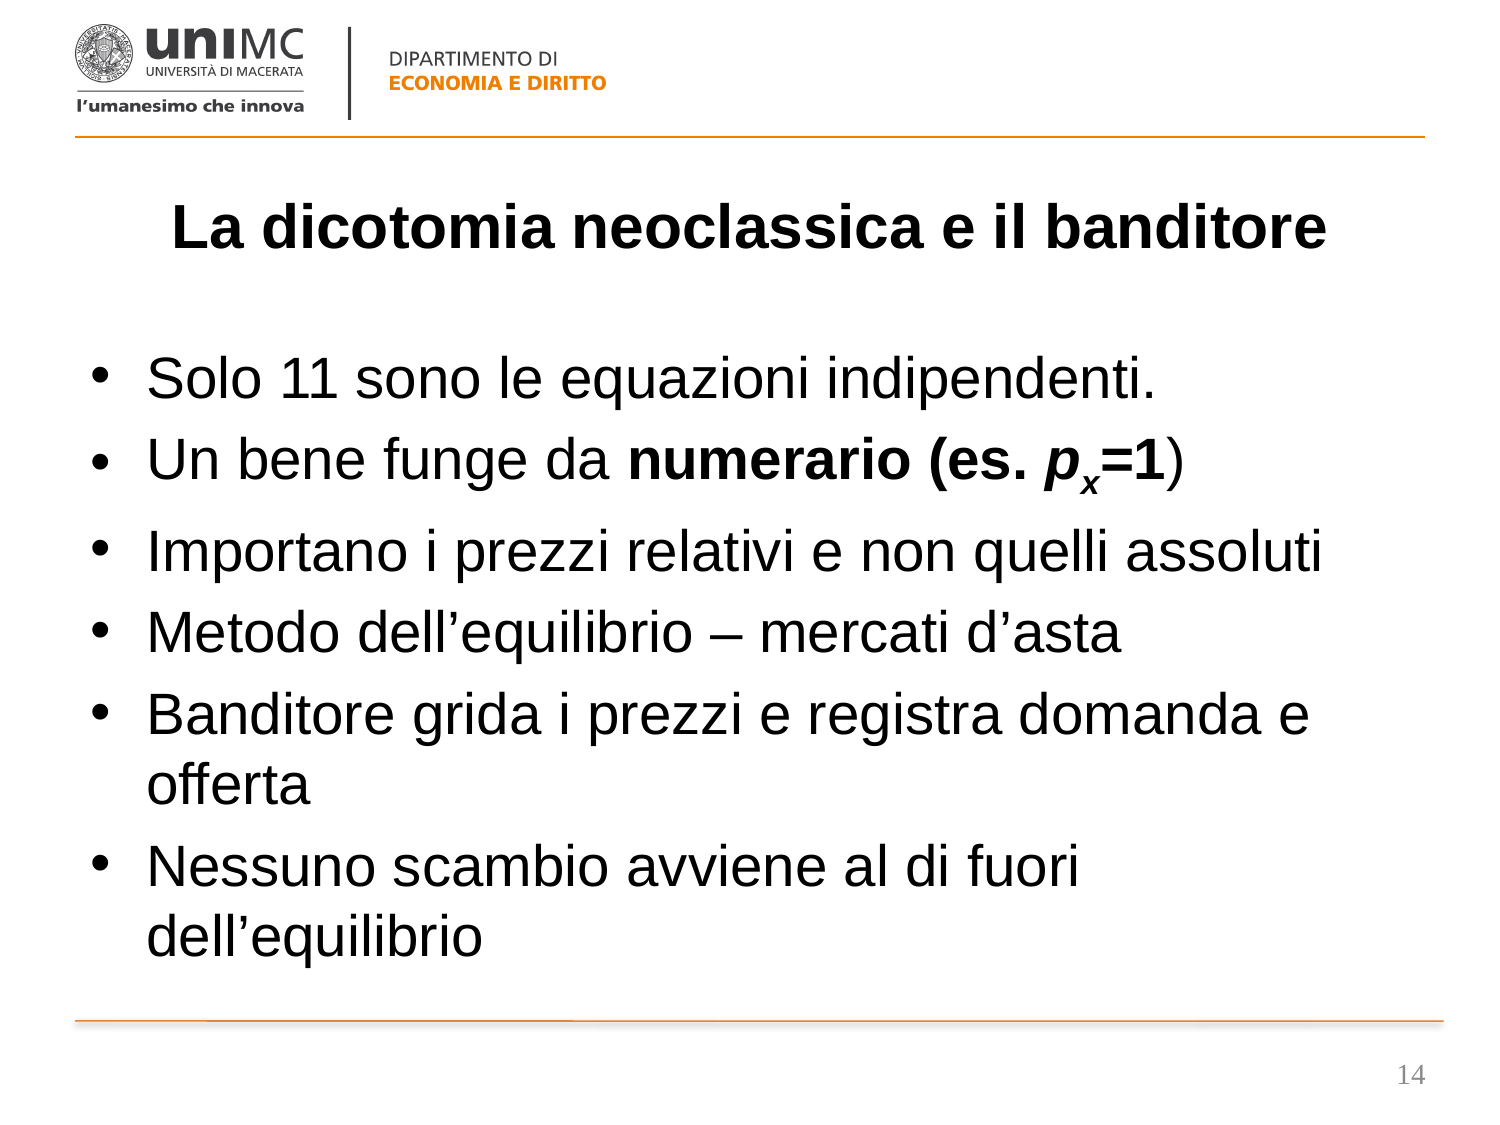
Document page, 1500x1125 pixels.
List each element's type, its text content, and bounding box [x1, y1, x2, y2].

list Solo 11 sono le equazioni indipendenti. Un bene funge da numerario (es. px=1) Importano i prezzi relativi e non quelli assoluti Metodo dell’equilibrio – mercati d’asta Banditore grida i prezzi e registra domanda e offerta Nessuno scambio avviene al di fuori dell’equilibrio [75, 332, 1425, 1075]
picture [75, 24, 1425, 138]
title La dicotomia neoclassica e il banditore [75, 177, 1425, 270]
slide_number 14 [1091, 1042, 1442, 1103]
